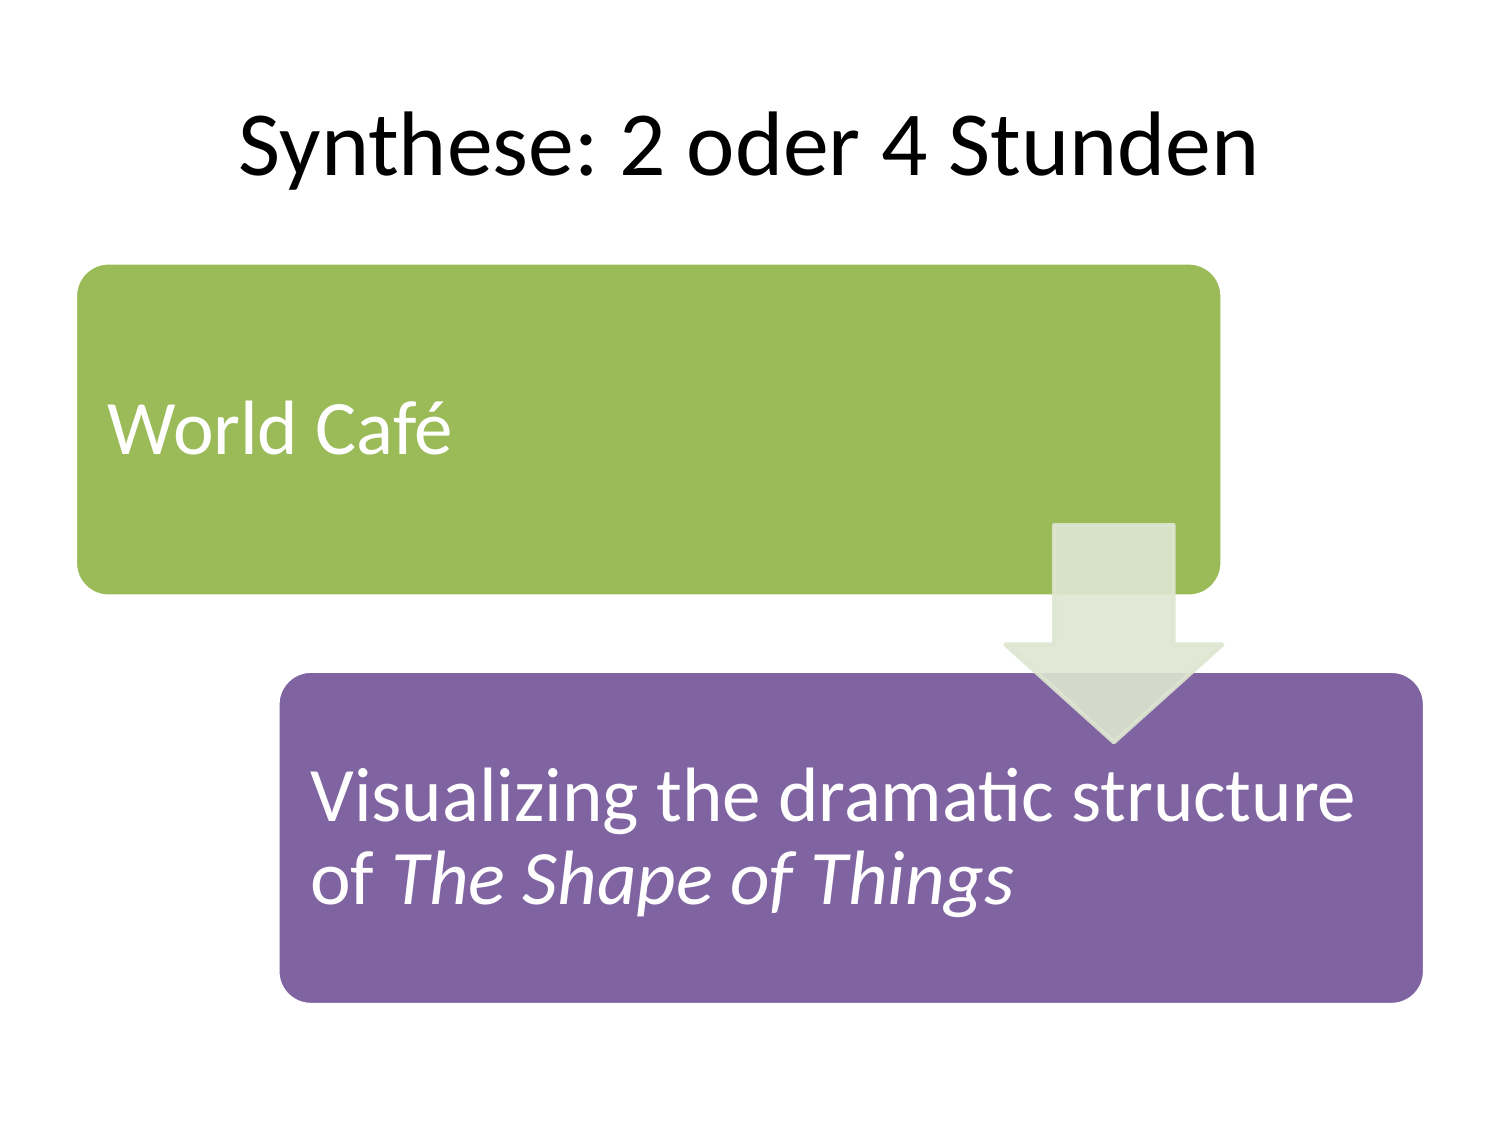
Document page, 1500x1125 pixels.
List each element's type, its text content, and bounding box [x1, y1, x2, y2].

title Synthese: 2 oder 4 Stunden [75, 45, 1425, 233]
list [74, 262, 1426, 1006]
